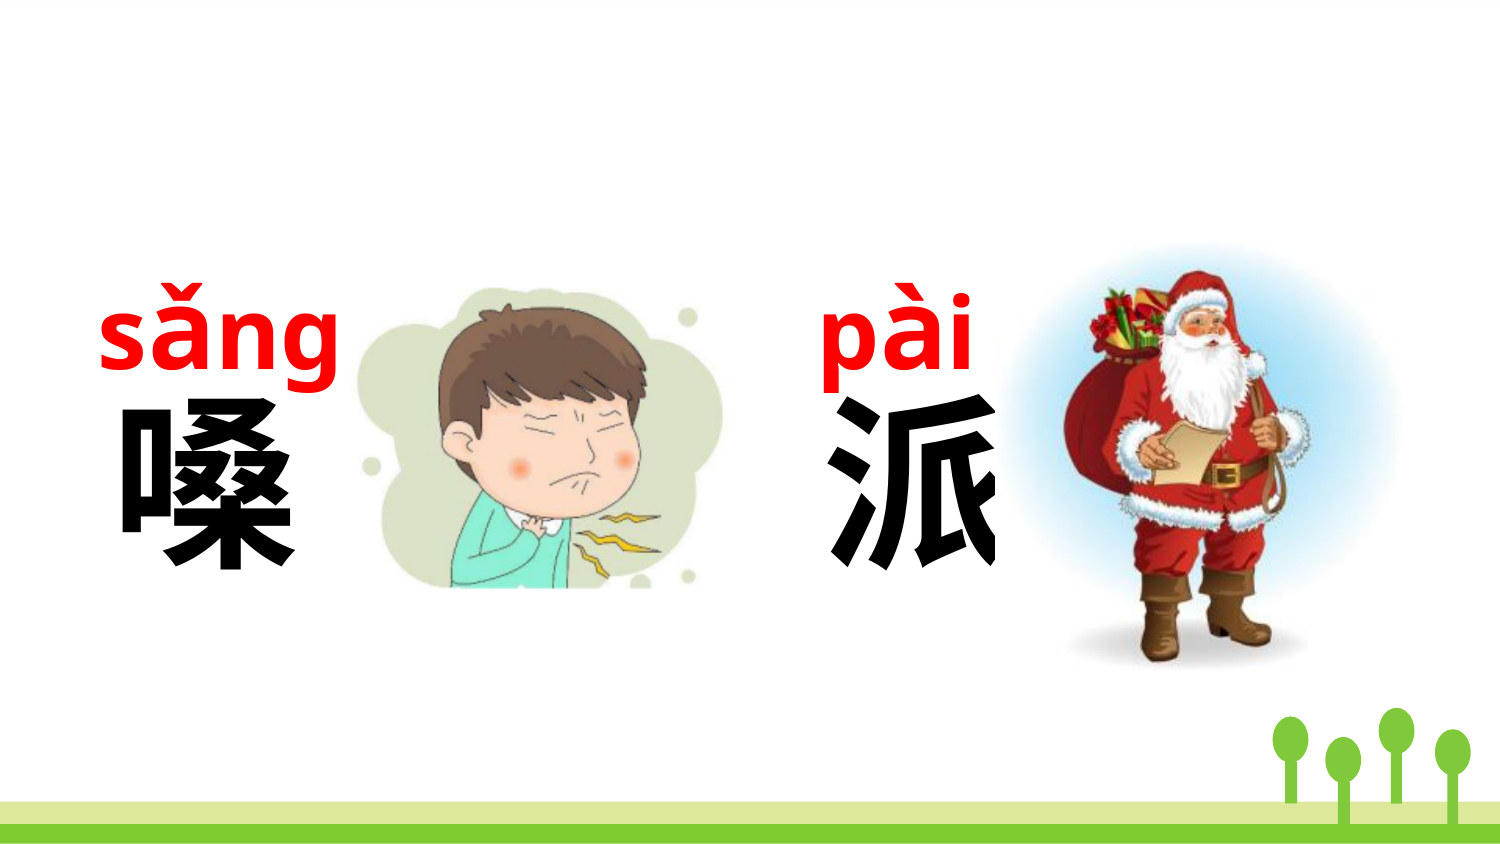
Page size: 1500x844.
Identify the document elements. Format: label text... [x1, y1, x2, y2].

text_box pài [713, 251, 995, 398]
text_box sǎnɡ [32, 251, 409, 398]
text_box 嗓 [59, 398, 342, 598]
text_box 派 [785, 398, 995, 598]
picture [0, 0, 1500, 801]
